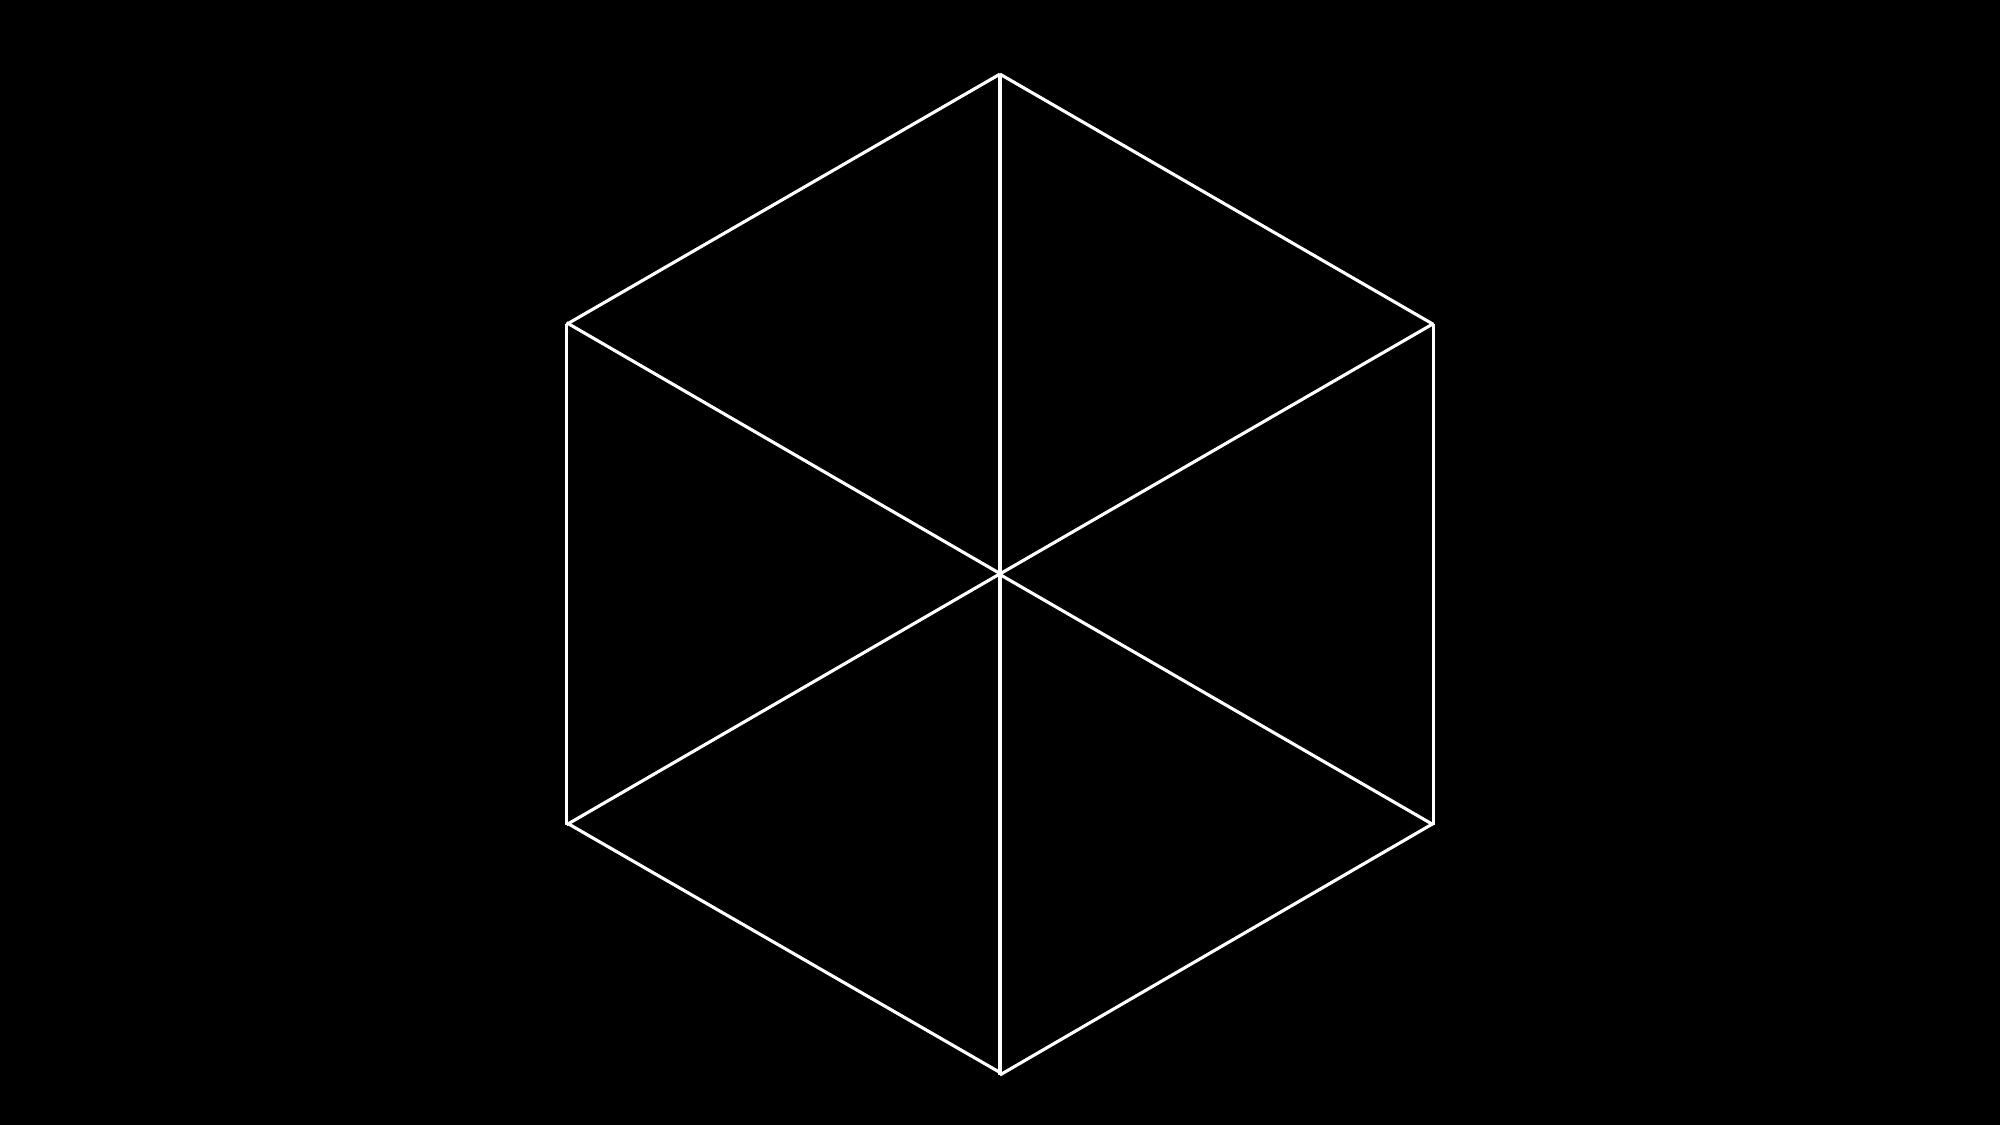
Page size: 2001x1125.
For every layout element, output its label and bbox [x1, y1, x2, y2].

text_box [566, 73, 1001, 325]
text_box [1001, 73, 1434, 323]
text_box [565, 573, 1001, 826]
text_box [999, 826, 1434, 1076]
text_box [566, 325, 999, 573]
text_box [999, 323, 1434, 575]
text_box [565, 826, 999, 1073]
text_box [1001, 575, 1434, 826]
